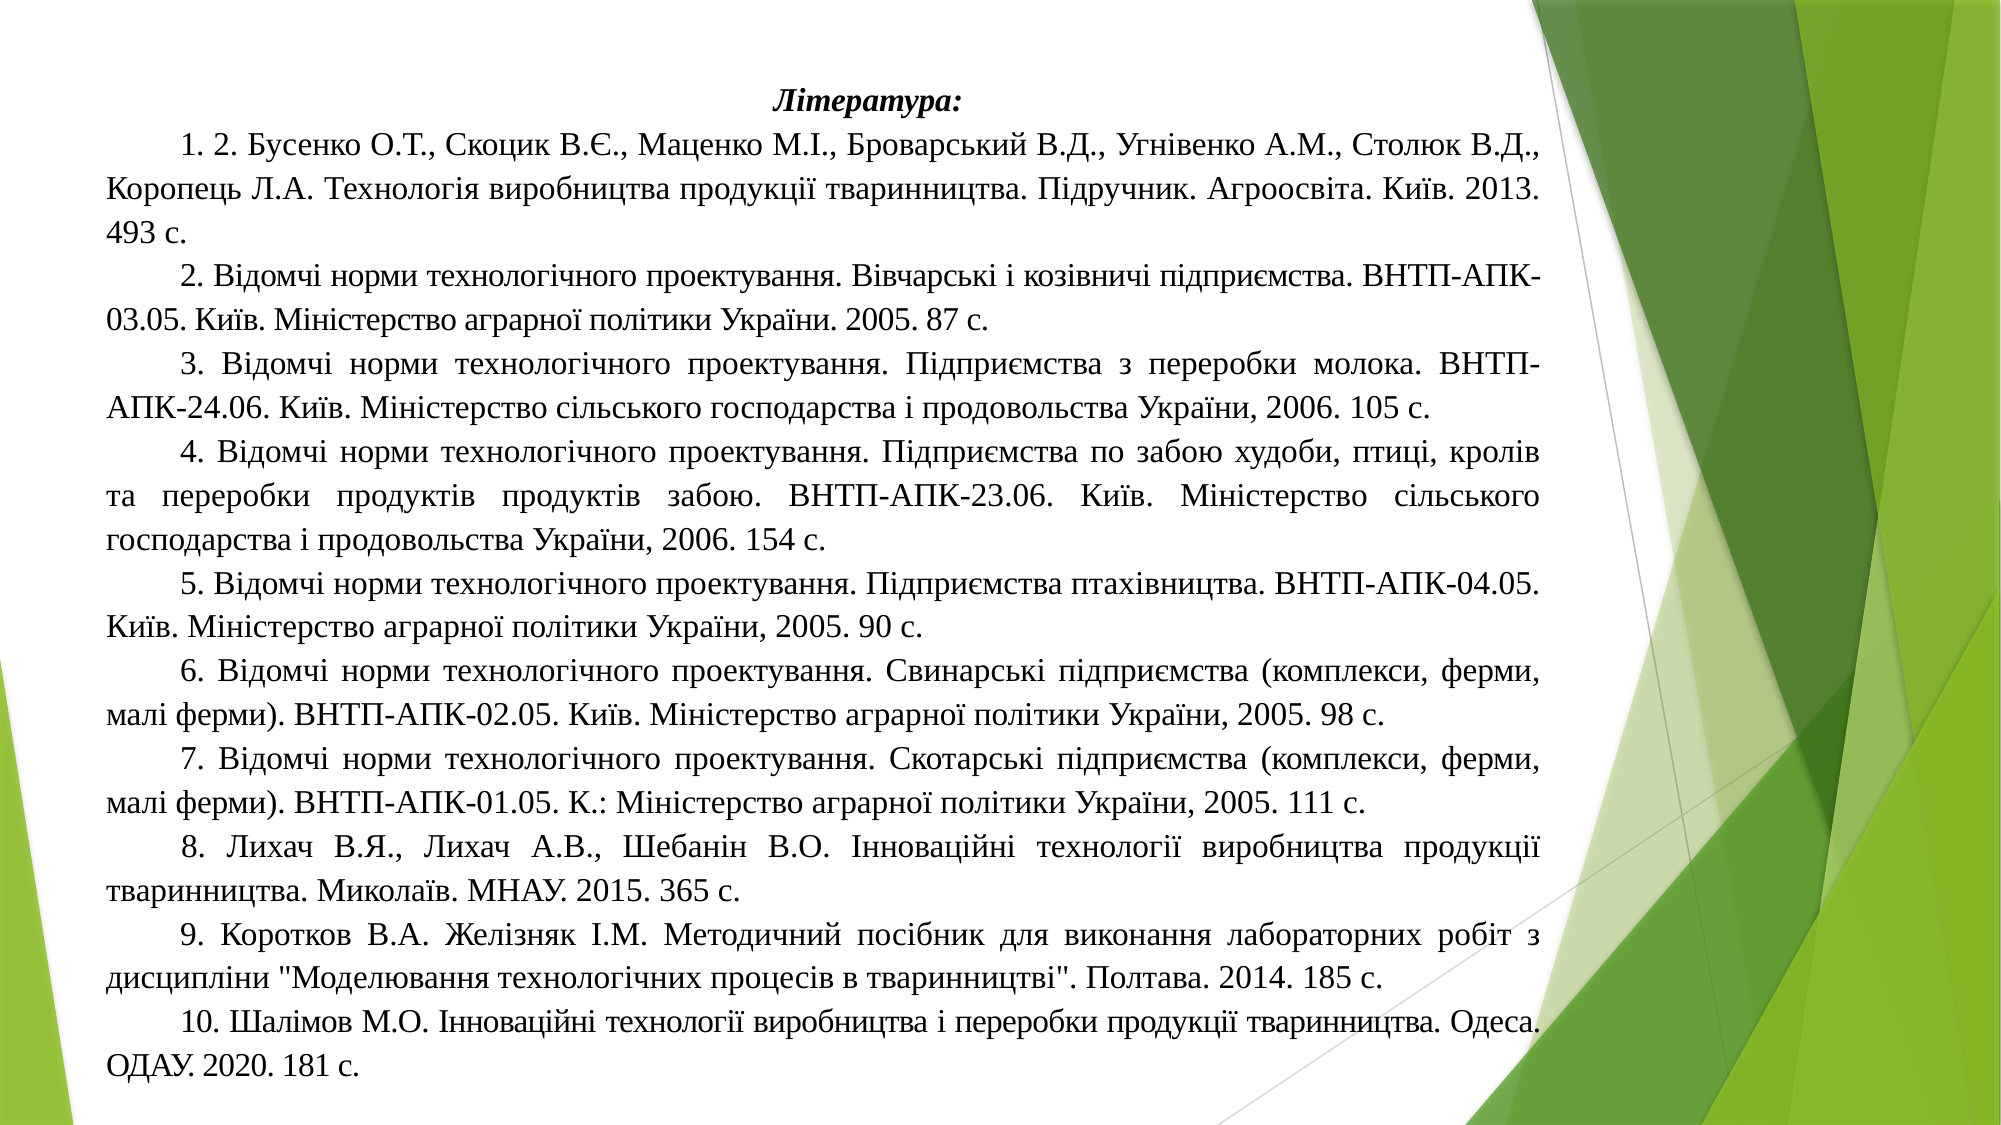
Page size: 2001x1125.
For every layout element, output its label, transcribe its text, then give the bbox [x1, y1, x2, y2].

text_box Література: 1. 2. Бусенко О.Т., Скоцик В.Є., Маценко М.І., Броварський В.Д., Угнівенко А.М., Столюк В.Д., Коропець Л.А. Технологія виробництва продукції тваринництва. Підручник. Агроосвіта. Київ. 2013. 493 с. 2. Відомчі норми технологічного проектування. Вівчарські і козівничі підприємства. ВНТП-АПК-03.05. Київ. Міністерство аграрної політики України. 2005. 87 с. 3. Відомчі норми технологічного проектування. Підприємства з переробки молока. ВНТП-АПК-24.06. Київ. Міністерство сільського господарства і продовольства України, 2006. 105 с. 4. Відомчі норми технологічного проектування. Підприємства по забою худоби, птиці, кролів та переробки продуктів продуктів забою. ВНТП-АПК-23.06. Київ. Міністерство сільського господарства і продовольства України, 2006. 154 с. 5. Відомчі норми технологічного проектування. Підприємства птахівництва. ВНТП-АПК-04.05. Київ. Міністерство аграрної політики України, 2005. 90 с. 6. Відомчі норми технологічного проектування. Свинарські підприємства (комплекси, ферми, малі ферми). ВНТП-АПК-02.05. Київ. Міністерство аграрної політики України, 2005. 98 с. 7. Відомчі норми технологічного проектування. Скотарські підприємства (комплекси, ферми, малі ферми). ВНТП-АПК-01.05. К.: Міністерство аграрної політики України, 2005. 111 с. 8. Лихач В.Я., Лихач А.В., Шебанін В.О. Інноваційні технології виробництва продукції тваринництва. Миколаїв. МНАУ. 2015. 365 с. 9. Коротков В.А. Желізняк І.М. Методичний посібник для виконання лабораторних робіт з дисципліни "Моделювання технологічних процесів в тваринництві". Полтава. 2014. 185 с. 10. Шалімов М.О. Інноваційні технології виробництва і переробки продукції тваринництва. Одеса. ОДАУ. 2020. 181 с. [91, 66, 1558, 1091]
